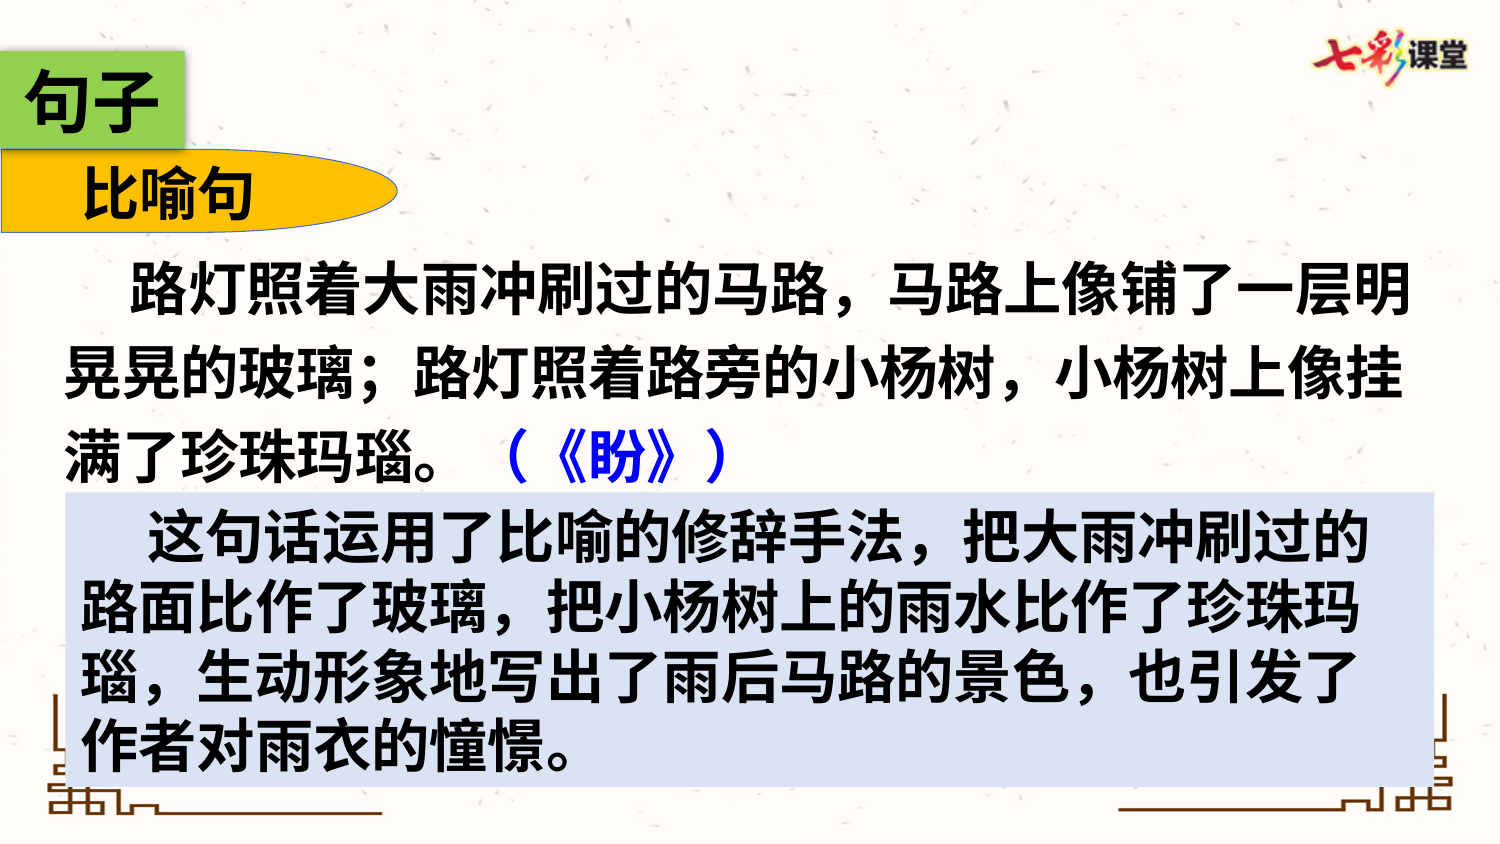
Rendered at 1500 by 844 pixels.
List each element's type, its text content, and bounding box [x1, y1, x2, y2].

text_box 这句话运用了比喻的修辞手法，把大雨冲刷过的路面比作了玻璃，把小杨树上的雨水比作了珍珠玛瑙，生动形象地写出了雨后马路的景色，也引发了作者对雨衣的憧憬。 [65, 492, 1435, 787]
text_box 路灯照着大雨冲刷过的马路，马路上像铺了一层明晃晃的玻璃；路灯照着路旁的小杨树，小杨树上像挂满了珍珠玛瑙。（《盼》） [49, 231, 1467, 498]
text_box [0, 149, 398, 233]
text_box 句子 [0, 51, 185, 149]
picture [0, 0, 1500, 844]
